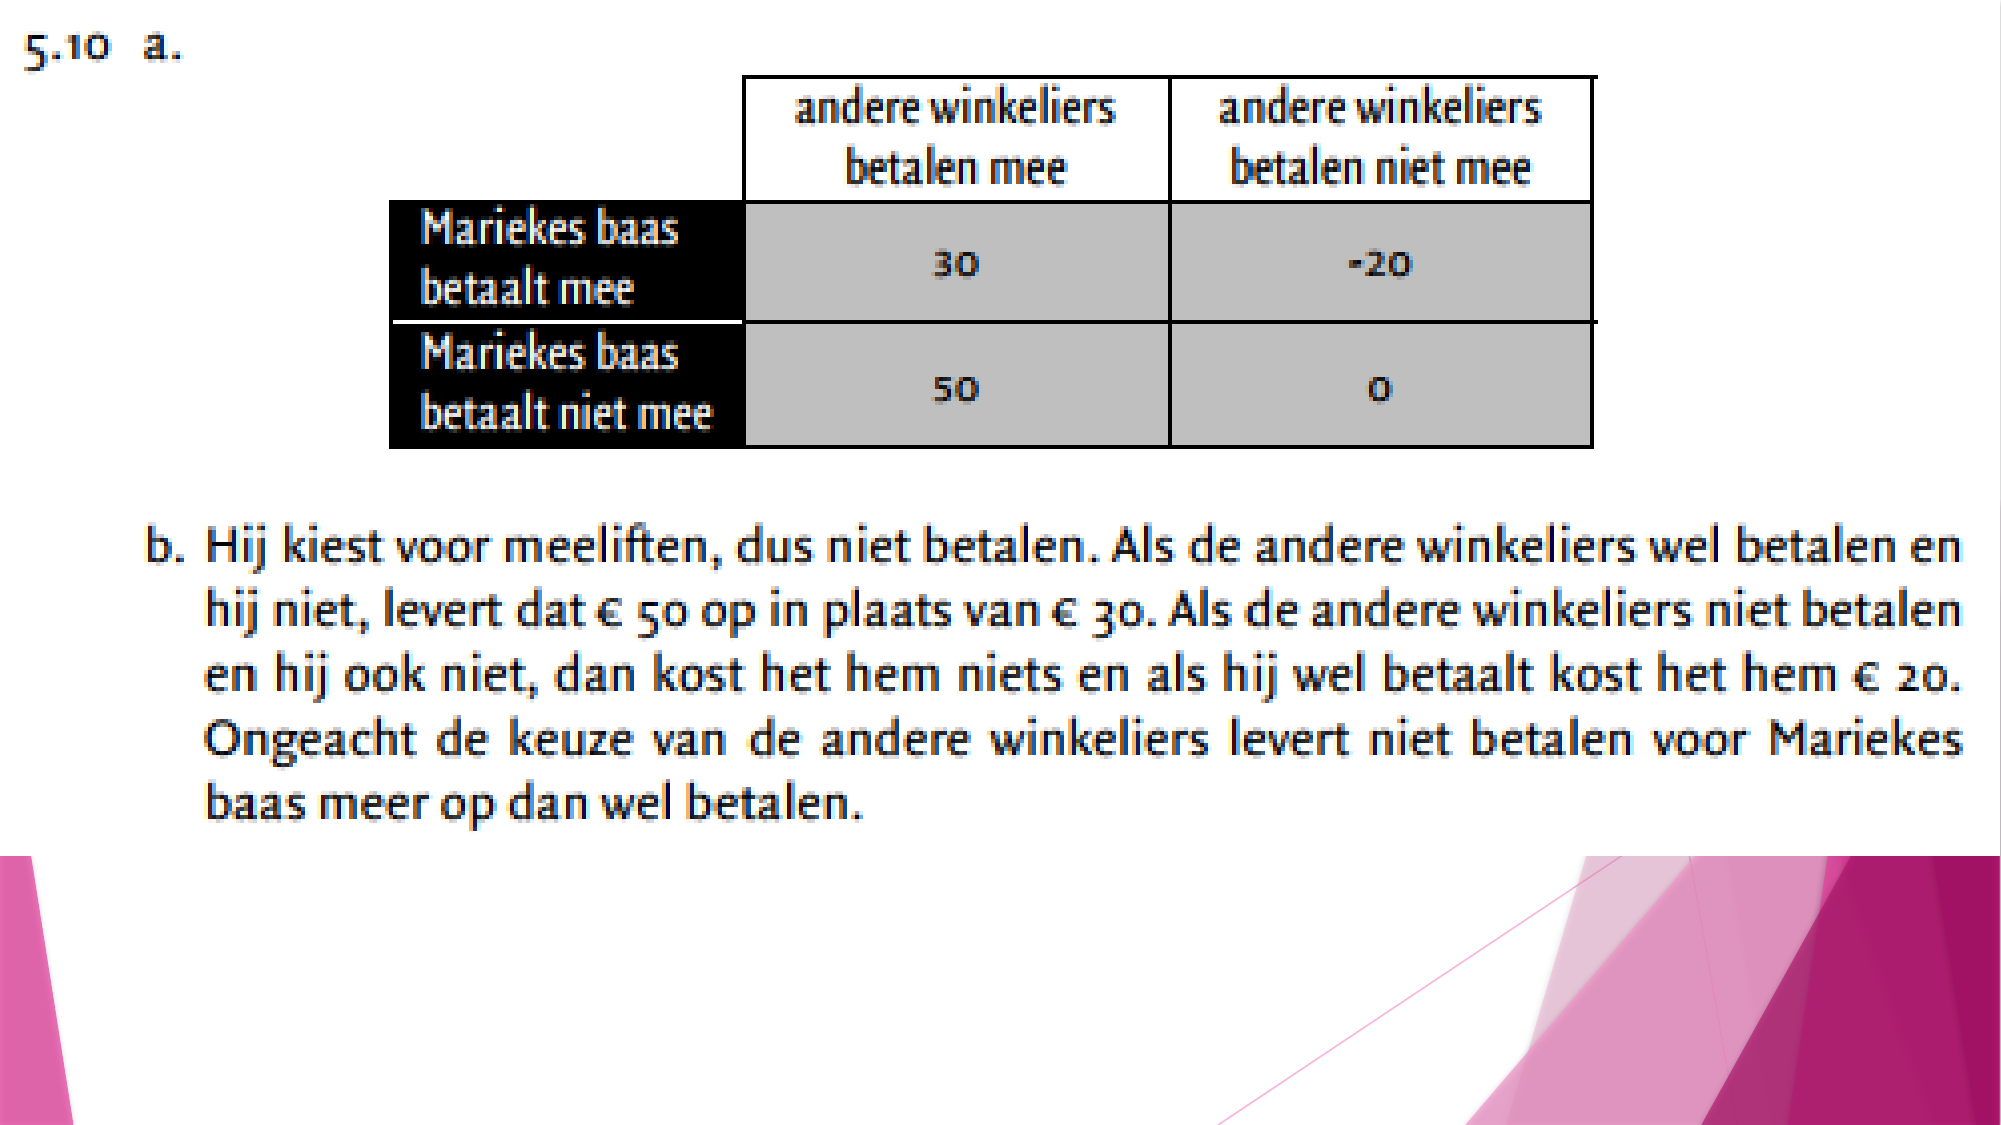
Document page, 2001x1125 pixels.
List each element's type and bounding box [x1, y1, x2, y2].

picture [0, 0, 2000, 856]
